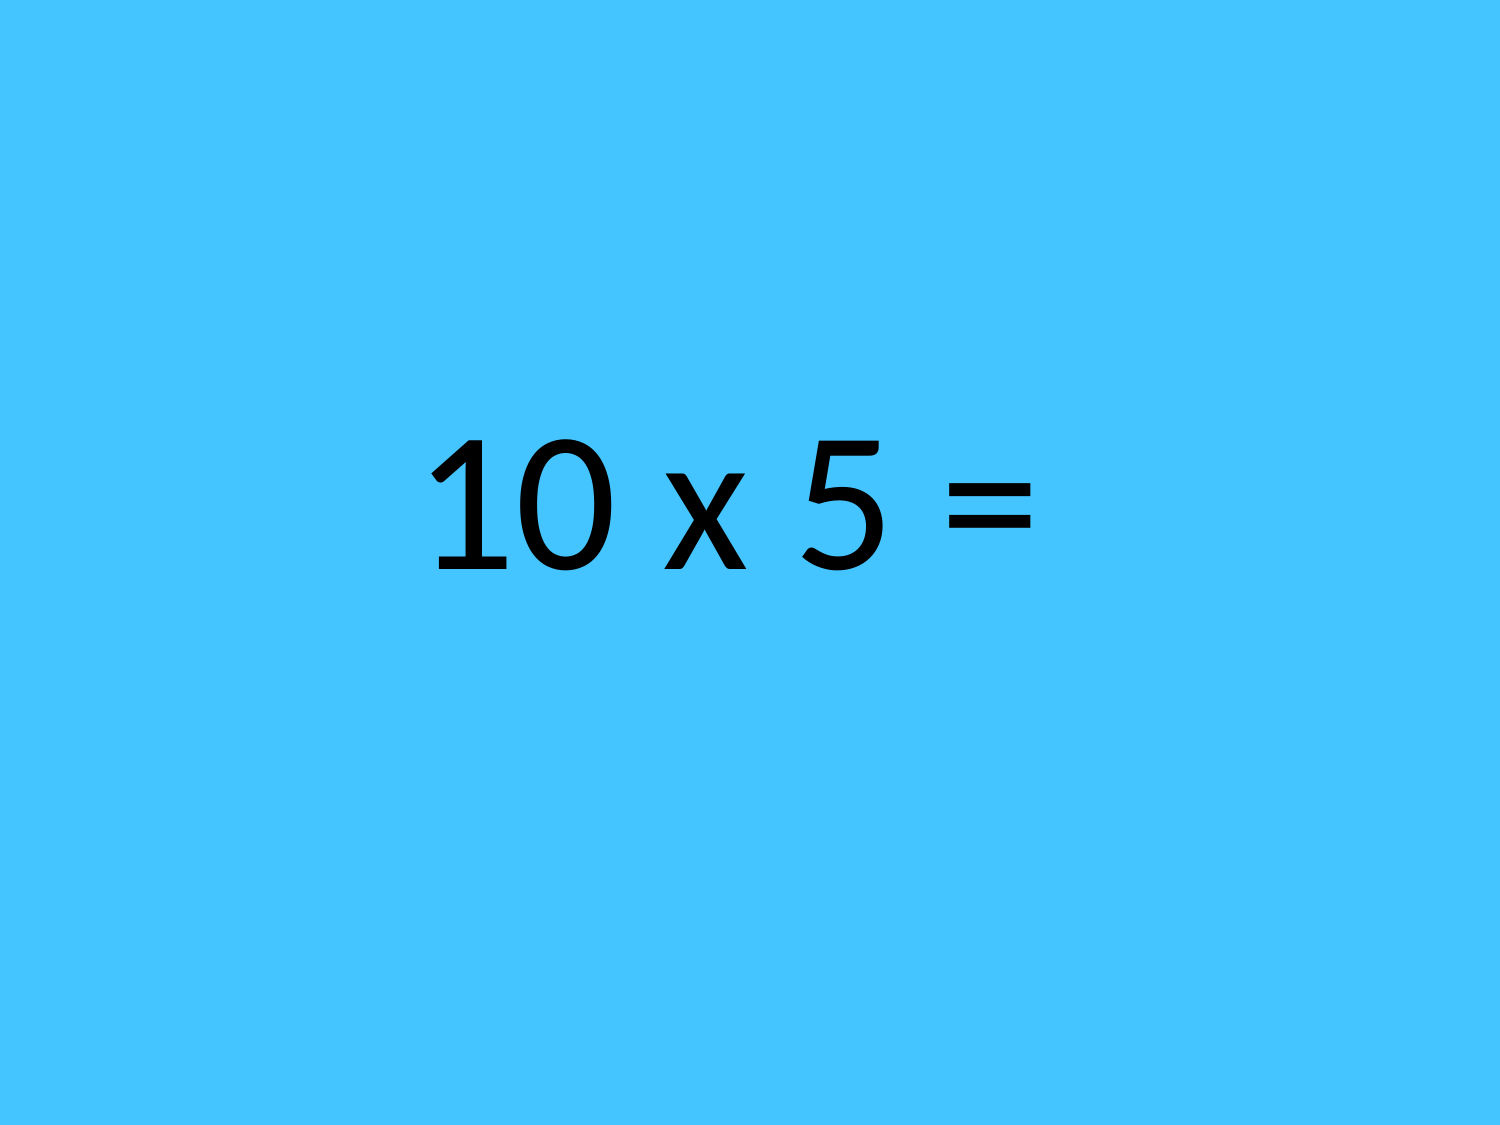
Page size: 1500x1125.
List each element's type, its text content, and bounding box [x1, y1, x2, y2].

text_box 10 x 5 = [399, 362, 1063, 618]
